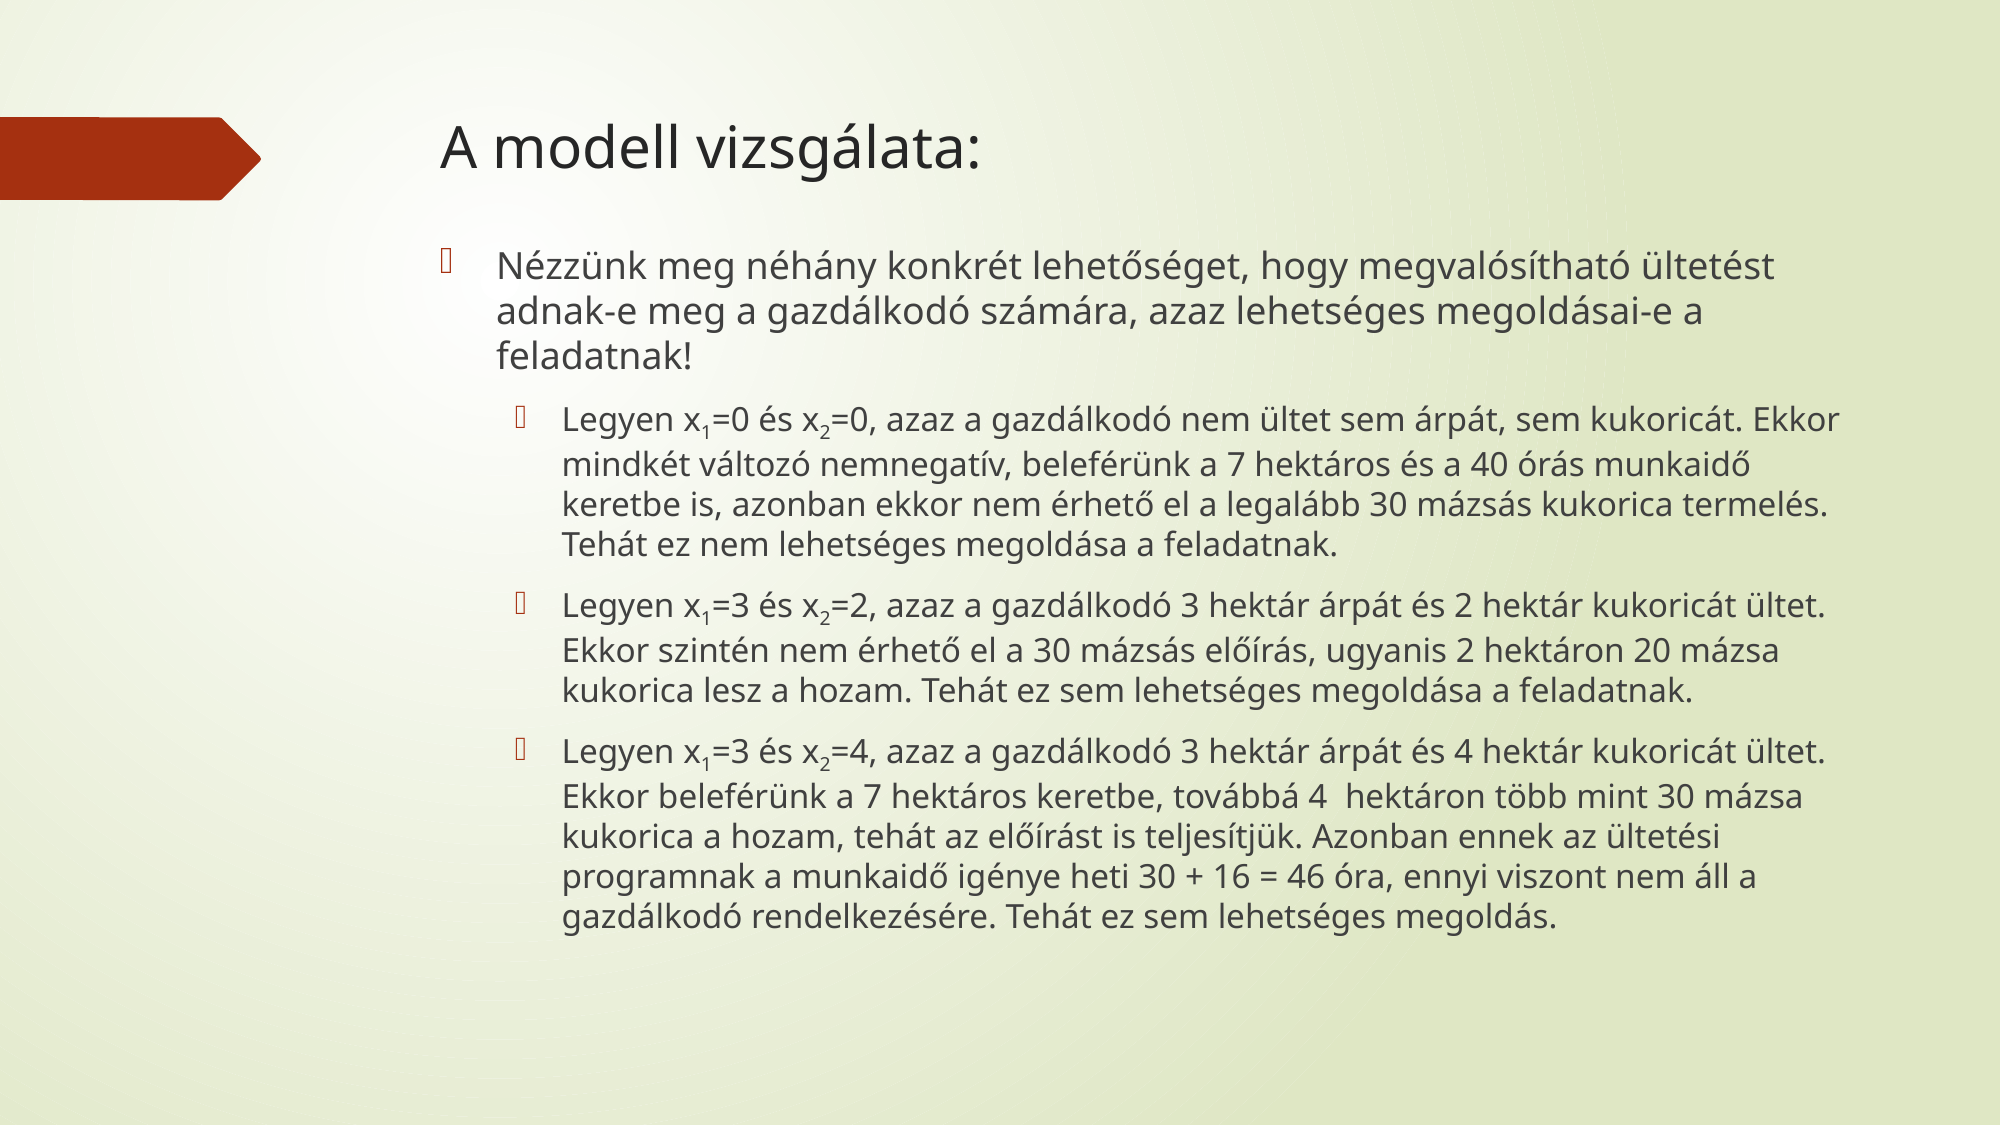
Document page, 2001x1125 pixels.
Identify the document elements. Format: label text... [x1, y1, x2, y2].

list Nézzünk meg néhány konkrét lehetőséget, hogy megvalósítható ültetést adnak-e meg a gazdálkodó számára, azaz lehetséges megoldásai-e a feladatnak! Legyen x1=0 és x2=0, azaz a gazdálkodó nem ültet sem árpát, sem kukoricát. Ekkor mindkét változó nemnegatív, beleférünk a 7 hektáros és a 40 órás munkaidő keretbe is, azonban ekkor nem érhető el a legalább 30 mázsás kukorica termelés. Tehát ez nem lehetséges megoldása a feladatnak. Legyen x1=3 és x2=2, azaz a gazdálkodó 3 hektár árpát és 2 hektár kukoricát ültet. Ekkor szintén nem érhető el a 30 mázsás előírás, ugyanis 2 hektáron 20 mázsa kukorica lesz a hozam. Tehát ez sem lehetséges megoldása a feladatnak. Legyen x1=3 és x2=4, azaz a gazdálkodó 3 hektár árpát és 4 hektár kukoricát ültet. Ekkor beleférünk a 7 hektáros keretbe, továbbá 4 hektáron több mint 30 mázsa kukorica a hozam, tehát az előírást is teljesítjük. Azonban ennek az ültetési programnak a munkaidő igénye heti 30 + 16 = 46 óra, ennyi viszont nem áll a gazdálkodó rendelkezésére. Tehát ez sem lehetséges megoldás. [424, 234, 1888, 970]
title A modell vizsgálata: [425, 102, 1888, 234]
